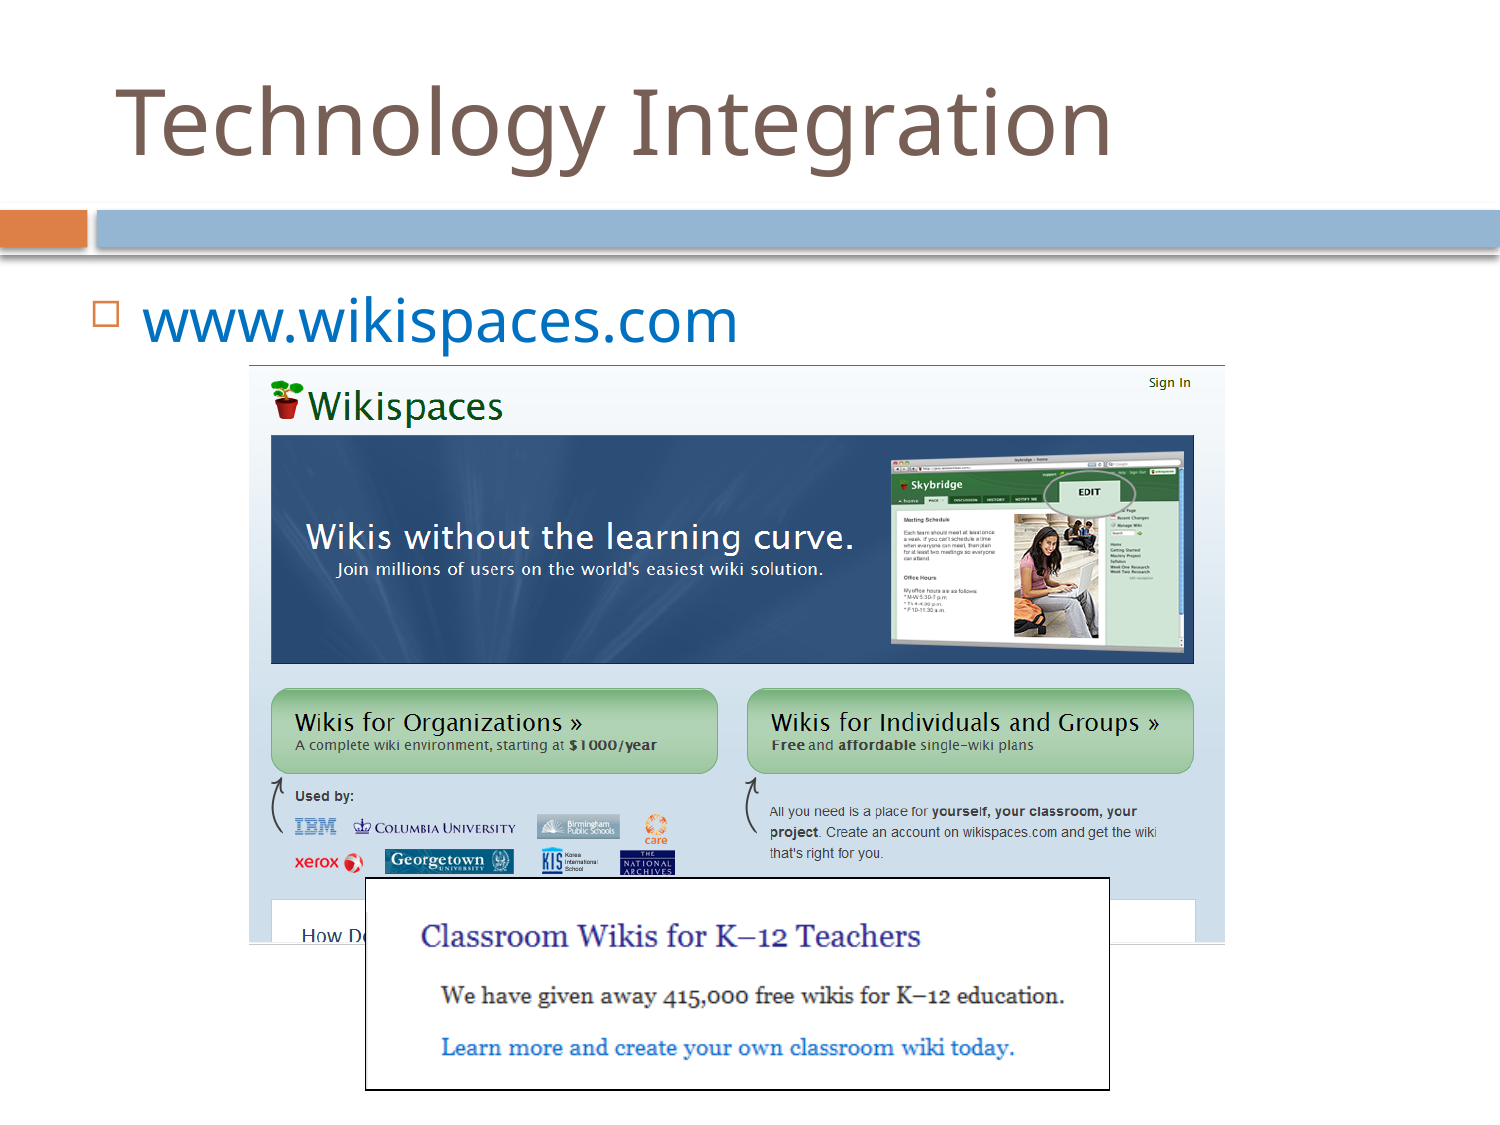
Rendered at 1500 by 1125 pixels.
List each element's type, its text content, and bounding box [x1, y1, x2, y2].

list www.wikispaces.com [75, 275, 1418, 413]
picture [249, 364, 1226, 1090]
title Technology Integration [100, 37, 1438, 200]
